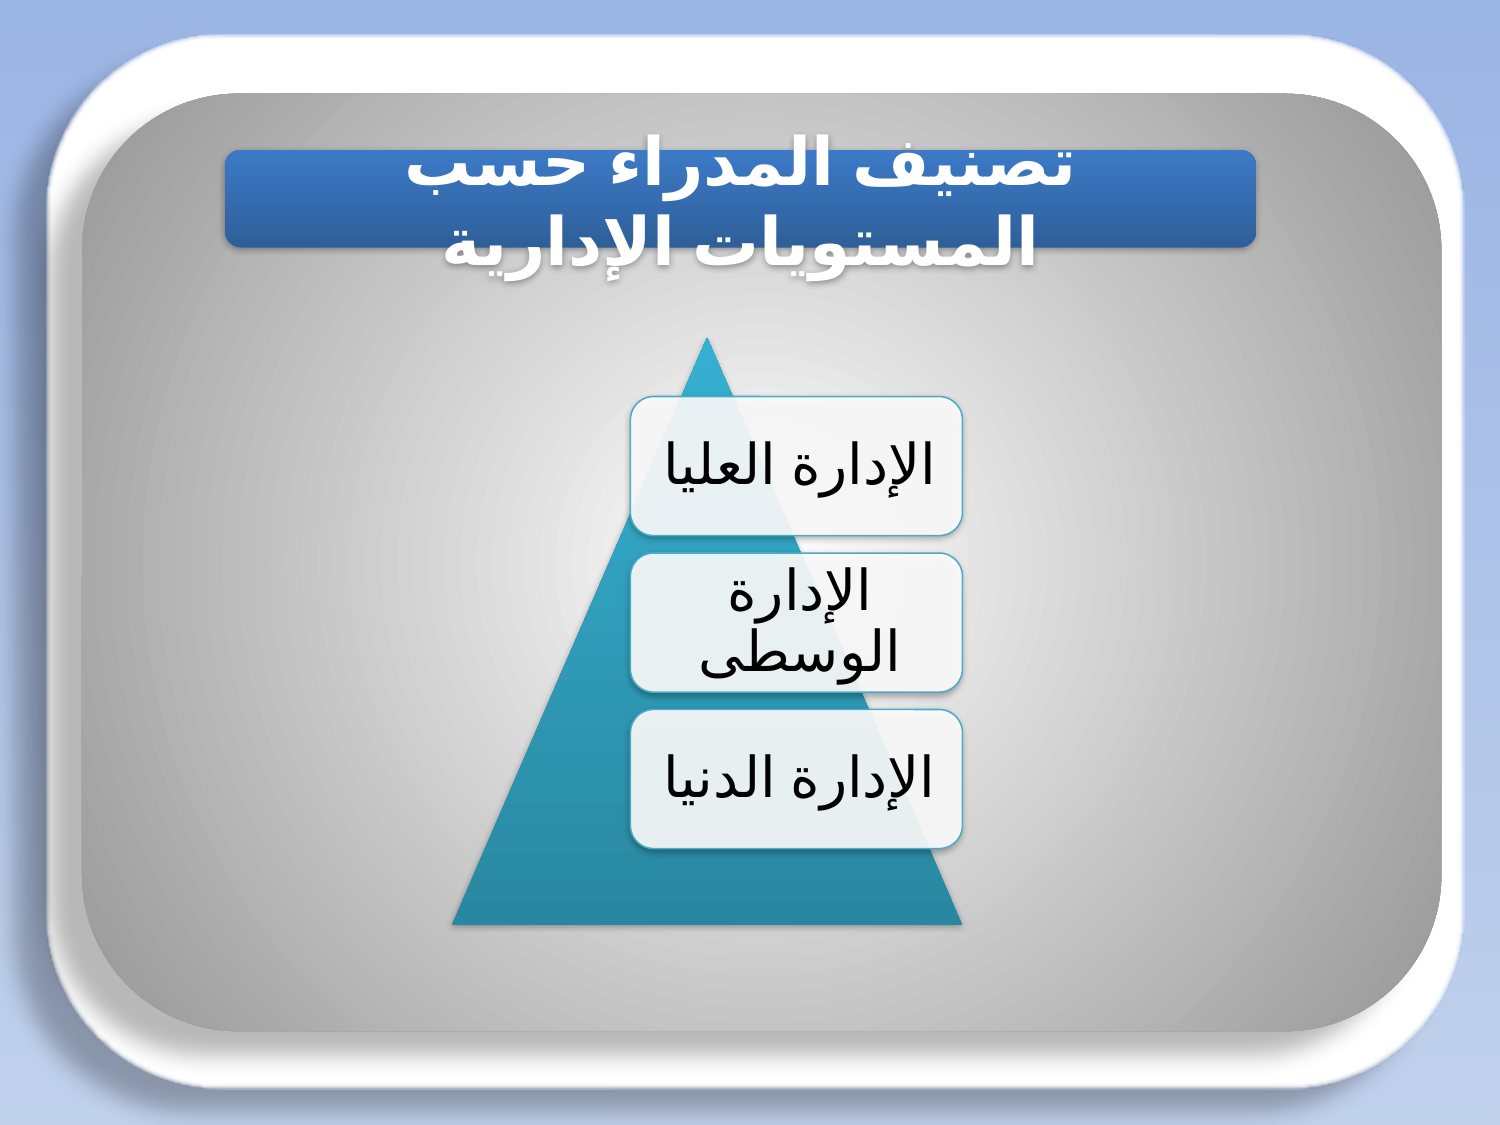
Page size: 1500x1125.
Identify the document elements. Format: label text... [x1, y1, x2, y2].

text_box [374, 337, 963, 926]
text_box [49, 34, 1468, 1089]
text_box تصنيف المدراء حسب المستويات الإدارية [224, 149, 1257, 248]
text_box [0, 0, 1500, 1125]
footer اعداد / أ. غادة الرشيد [512, 1042, 988, 1103]
text_box [79, 91, 1444, 1034]
